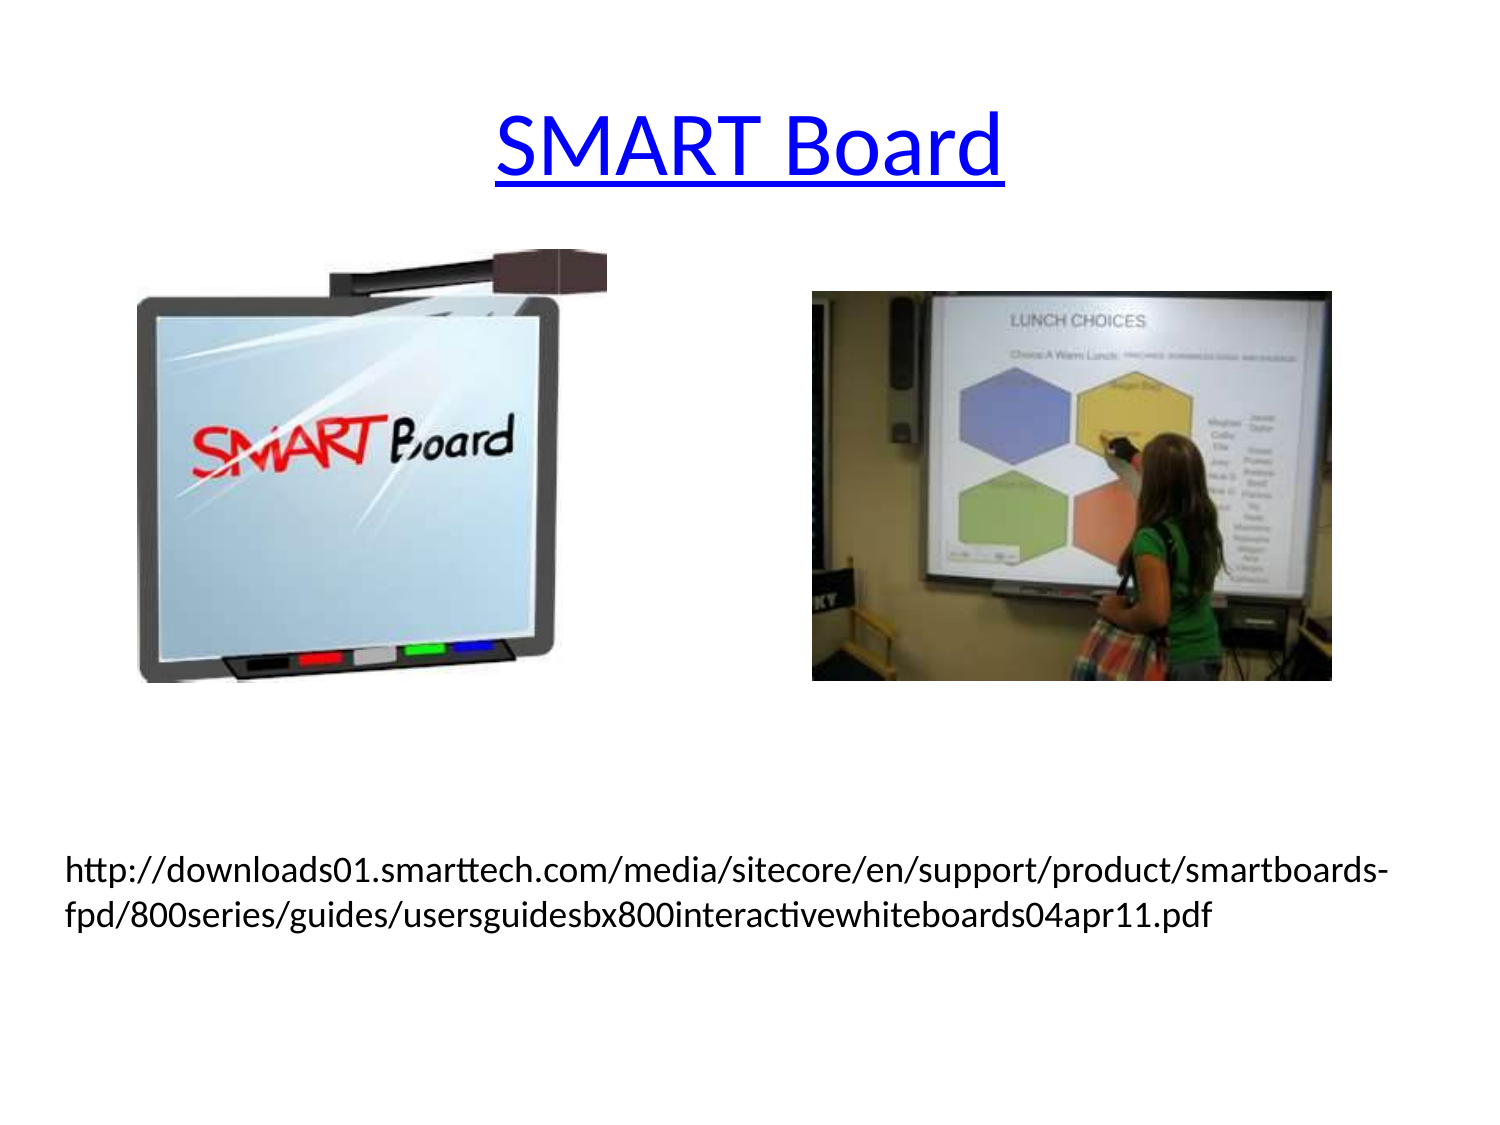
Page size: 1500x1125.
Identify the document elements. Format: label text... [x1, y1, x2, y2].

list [137, 249, 607, 684]
picture [812, 291, 1332, 681]
text_box http://downloads01.smarttech.com/media/sitecore/en/support/product/smartboards-fpd/800series/guides/usersguidesbx800interactivewhiteboards04apr11.pdf [50, 837, 1450, 943]
title SMART Board [75, 45, 1425, 233]
